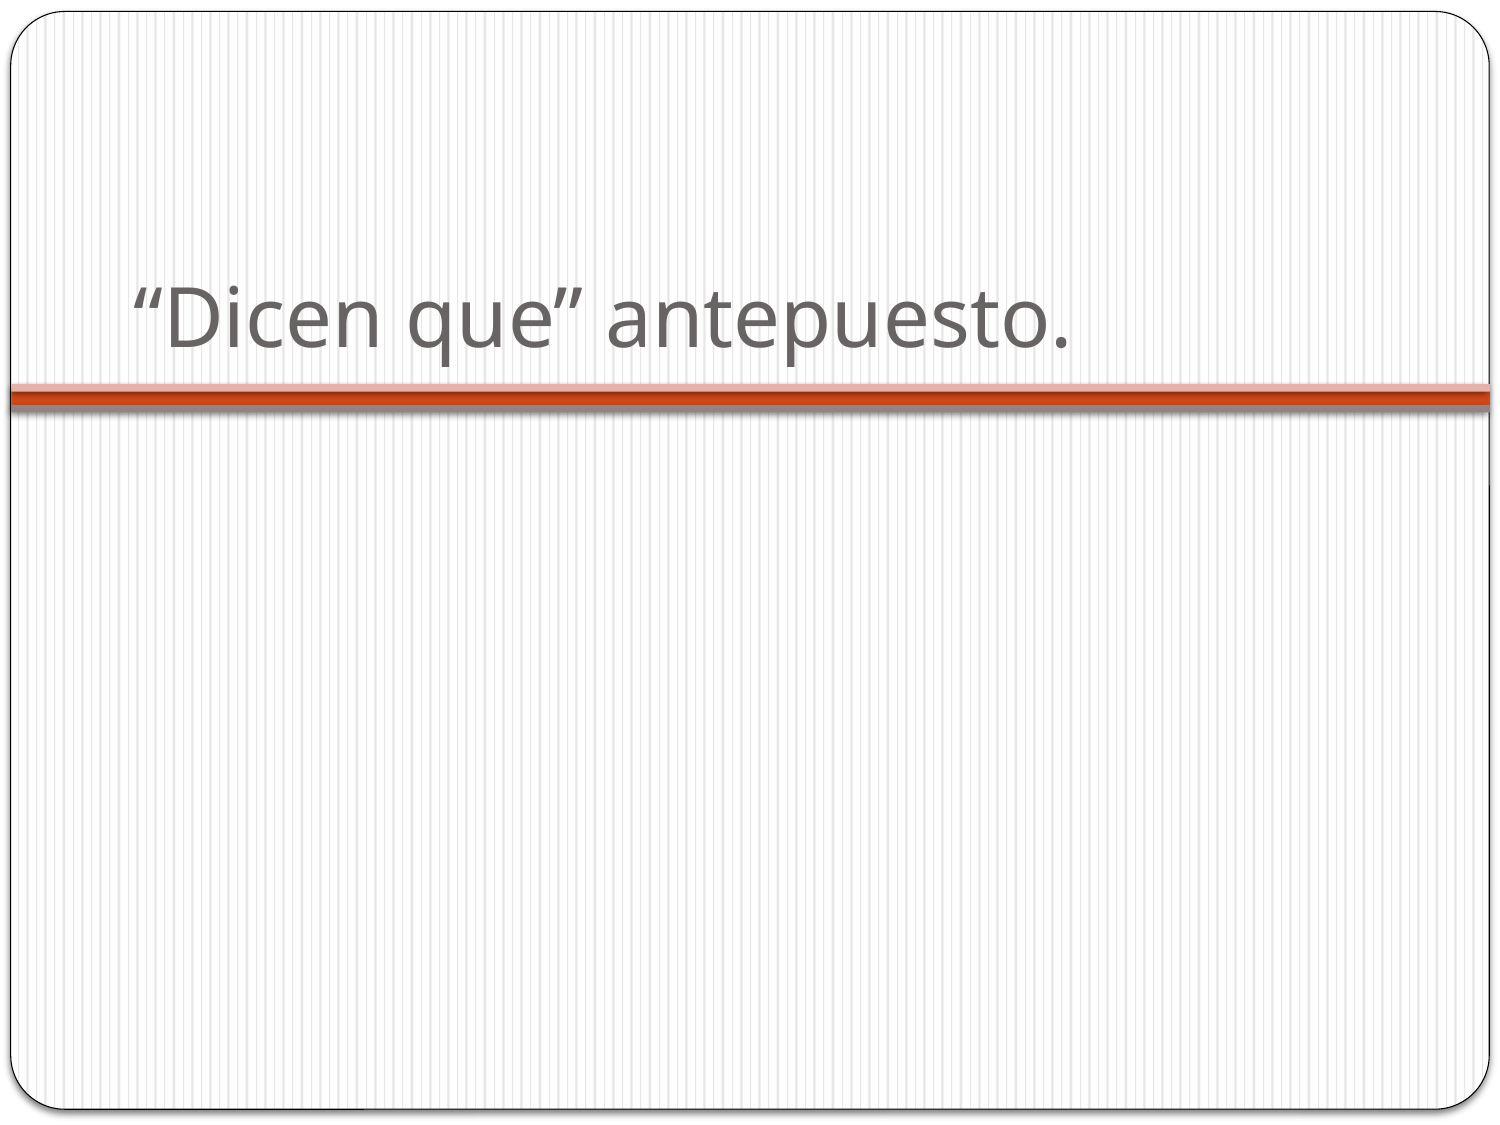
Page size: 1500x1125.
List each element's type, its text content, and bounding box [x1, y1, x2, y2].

title “Dicen que” antepuesto. [118, 156, 1394, 380]
